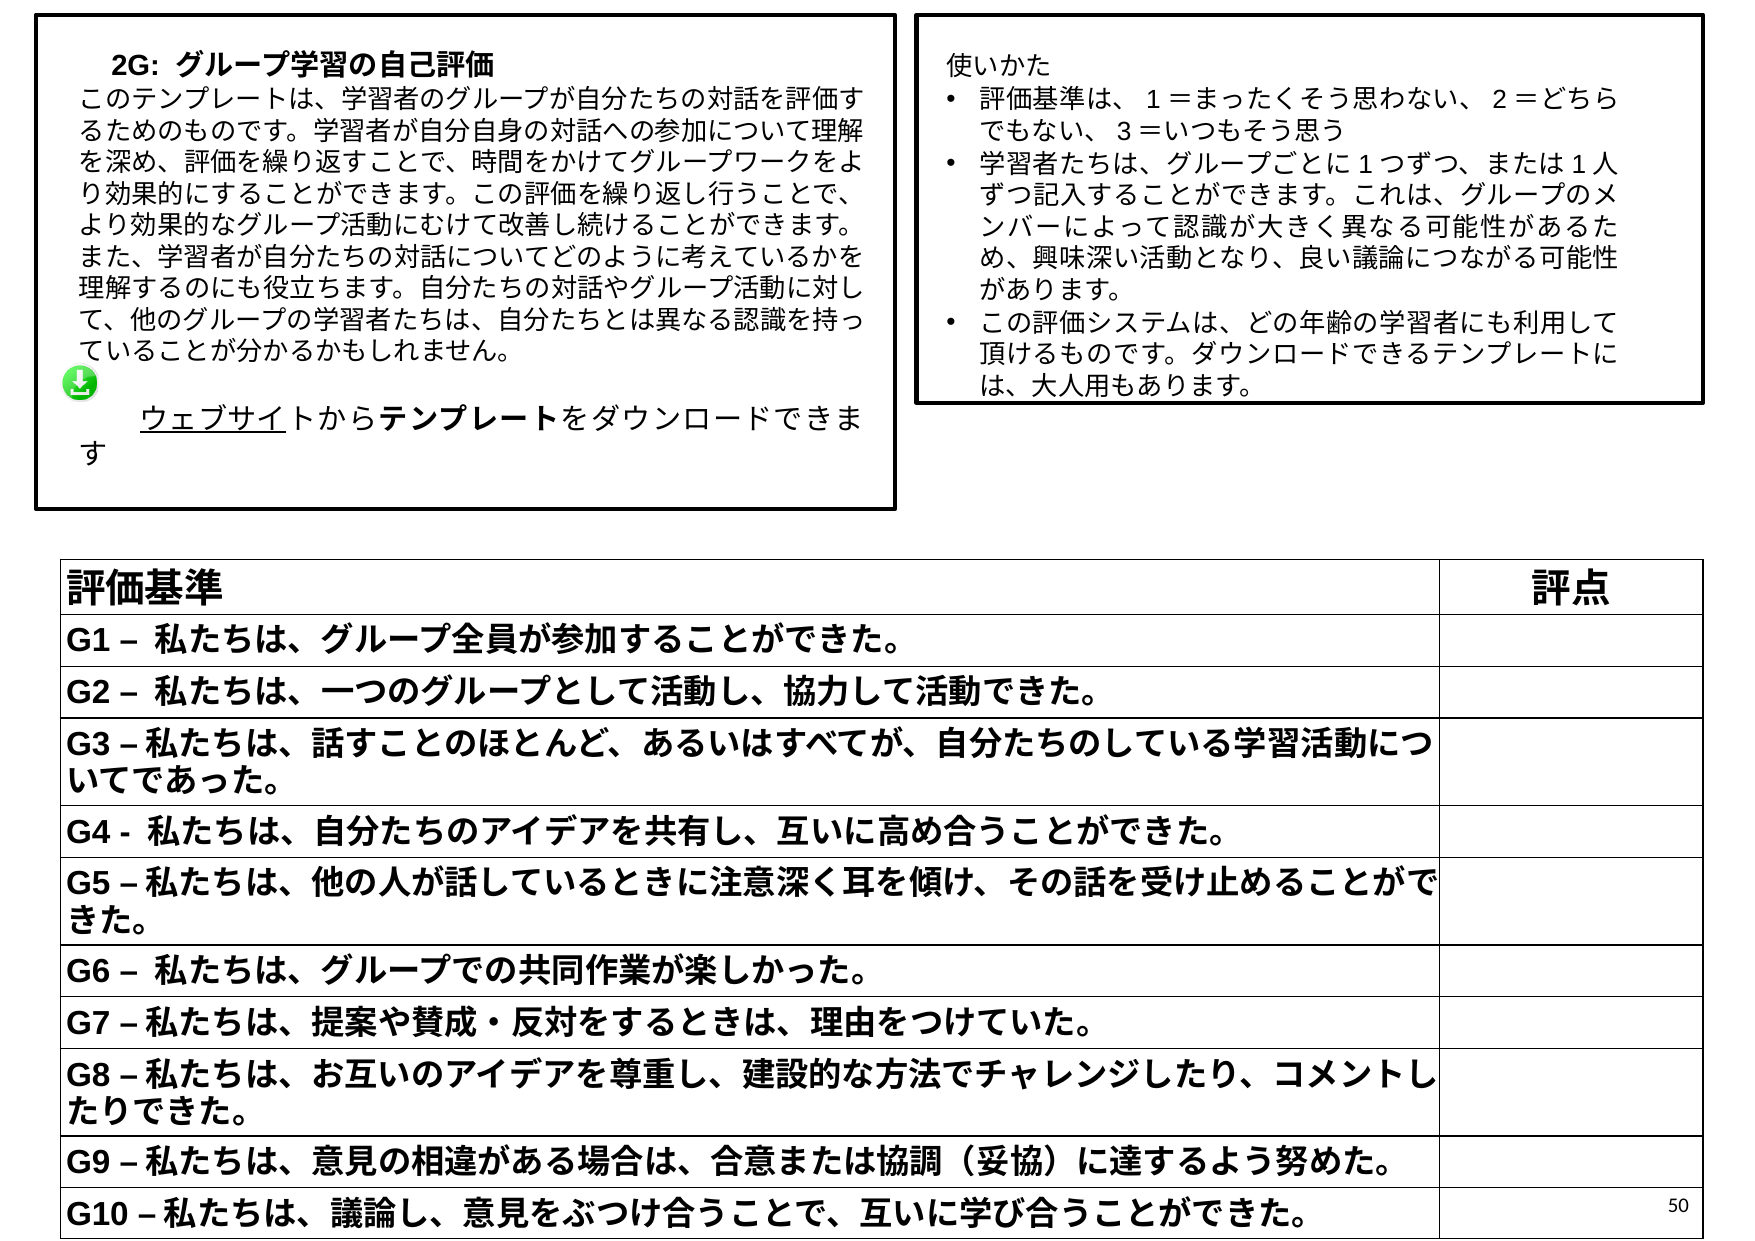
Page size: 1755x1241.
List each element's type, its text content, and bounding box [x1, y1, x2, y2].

table_cell [1440, 1137, 1702, 1187]
table_cell [1440, 1188, 1702, 1238]
table_cell G1 – 私たちは、グループ全員が参加することができた。 [61, 615, 1439, 666]
table_header 評価基準 [61, 560, 1439, 614]
table_cell [1440, 858, 1702, 944]
table_cell G3 –私たちは、話すことのほとんど、あるいはすべてが、自分たちのしている学習活動についてであった。 [61, 719, 1439, 805]
table_cell G7 –私たちは、提案や賛成・反対をするときは、理由をつけていた。 [61, 997, 1439, 1048]
table_cell G8 –私たちは、お互いのアイデアを尊重し、建設的な方法でチャレンジしたり、コメントしたりできた。 [61, 1049, 1439, 1135]
table_cell G4 - 私たちは、自分たちのアイデアを共有し、互いに高め合うことができた。 [61, 806, 1439, 857]
text_box [36, 14, 895, 510]
text_box [60, 363, 99, 402]
text_box [916, 14, 1703, 403]
table_cell [1440, 615, 1702, 666]
text_box 50 [1704, 1189, 1715, 1217]
table_cell G5 –私たちは、他の人が話しているときに注意深く耳を傾け、その話を受け止めることができた。 [61, 858, 1439, 944]
table_header 評点 [1440, 560, 1702, 614]
table_cell [1440, 806, 1702, 857]
table_cell G10 –私たちは、議論し、意見をぶつけ合うことで、互いに学び合うことができた。 [61, 1188, 1439, 1238]
table_cell G2 – 私たちは、一つのグループとして活動し、協力して活動できた。 [61, 667, 1439, 717]
table_cell [1440, 997, 1702, 1048]
table_cell [1440, 1049, 1702, 1135]
table_cell [1440, 946, 1702, 996]
table_cell G9 –私たちは、意見の相違がある場合は、合意または協調（妥協）に達するよう努めた。 [61, 1137, 1439, 1187]
table_cell [1440, 719, 1702, 805]
table_cell G6 – 私たちは、グループでの共同作業が楽しかった。 [61, 946, 1439, 996]
table_cell [1440, 667, 1702, 717]
